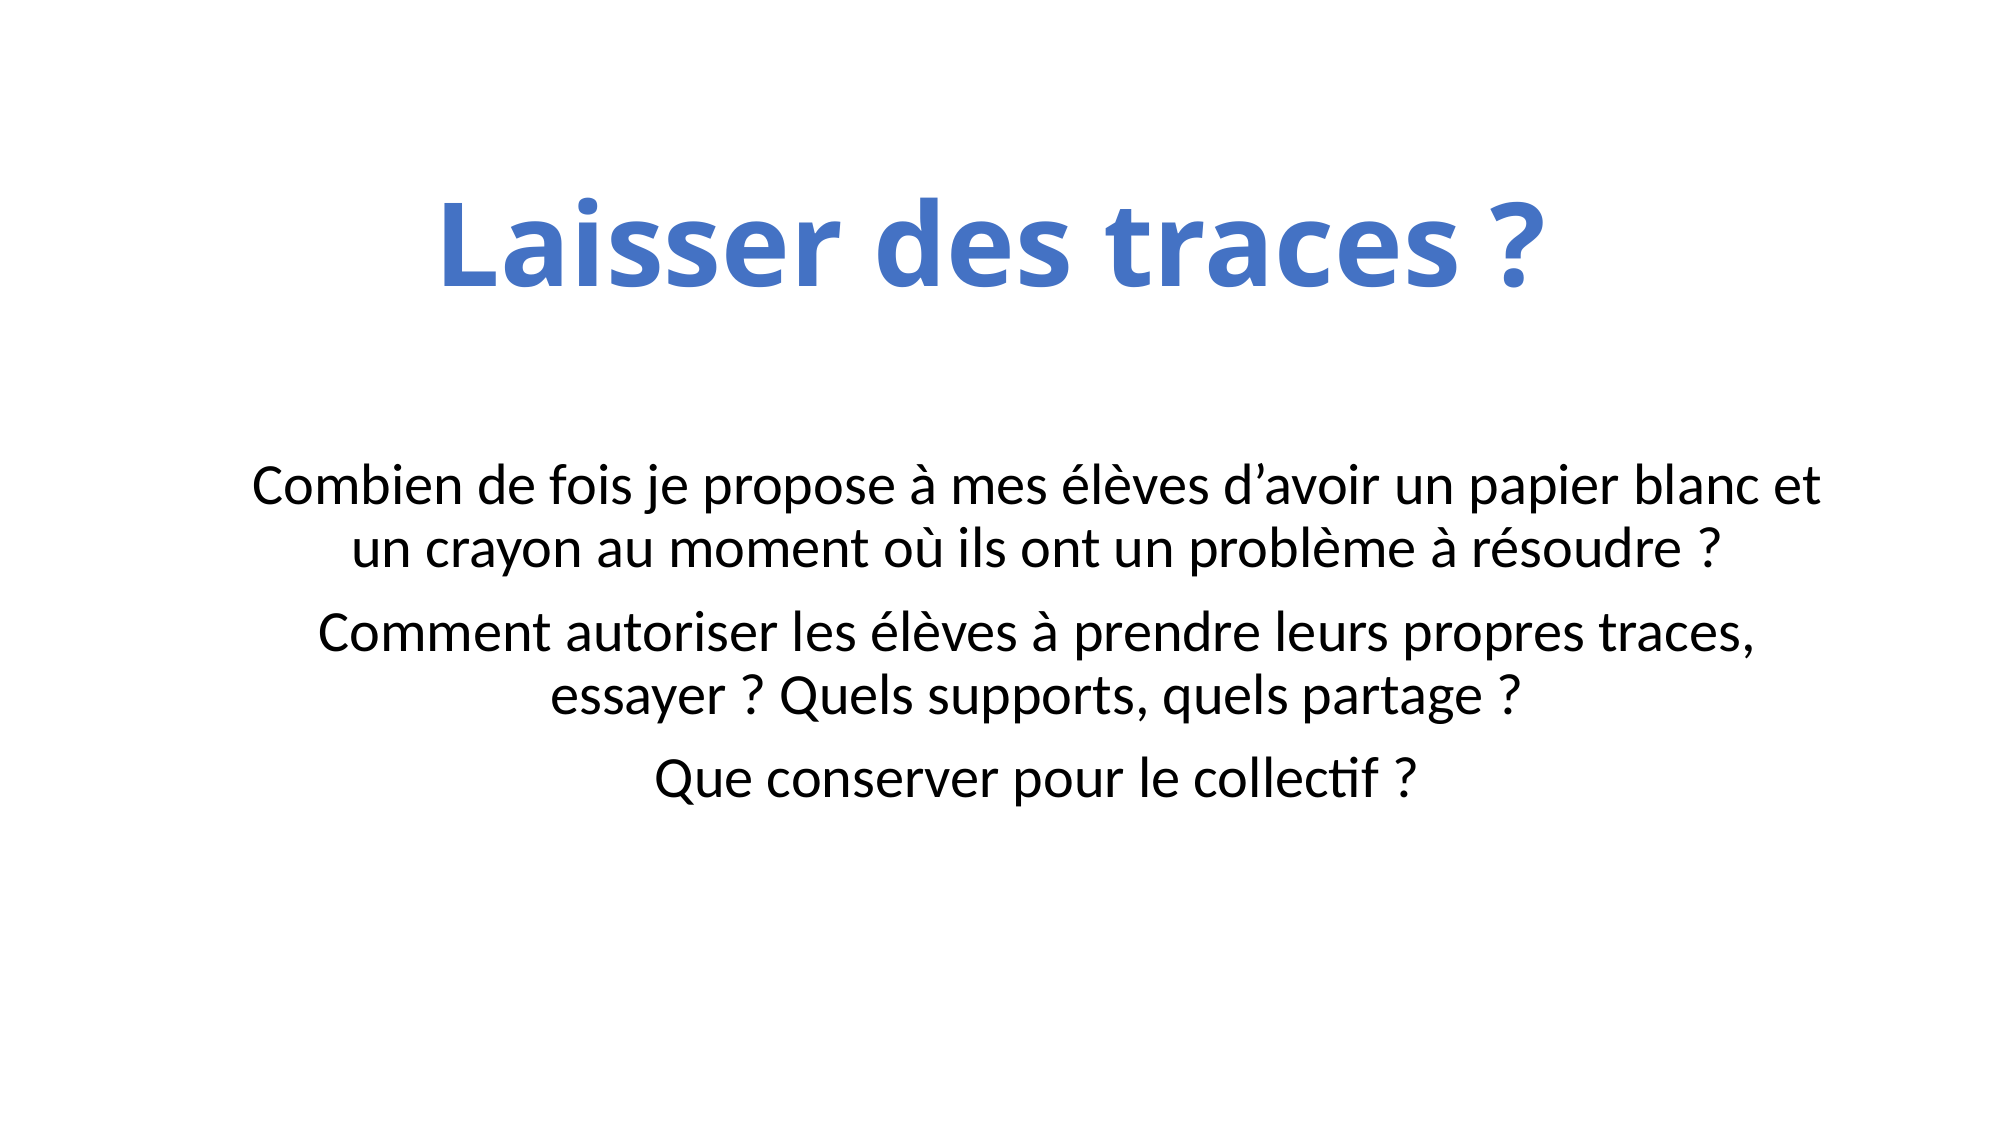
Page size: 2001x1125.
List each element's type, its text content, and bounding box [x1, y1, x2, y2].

title Laisser des traces ? [240, 178, 1741, 320]
subtitle Combien de fois je propose à mes élèves d’avoir un papier blanc et un crayon au moment où ils ont un problème à résoudre ? Comment autoriser les élèves à prendre leurs propres traces, essayer ? Quels supports, quels partage ? Que conserver pour le collectif ? [234, 447, 1841, 829]
